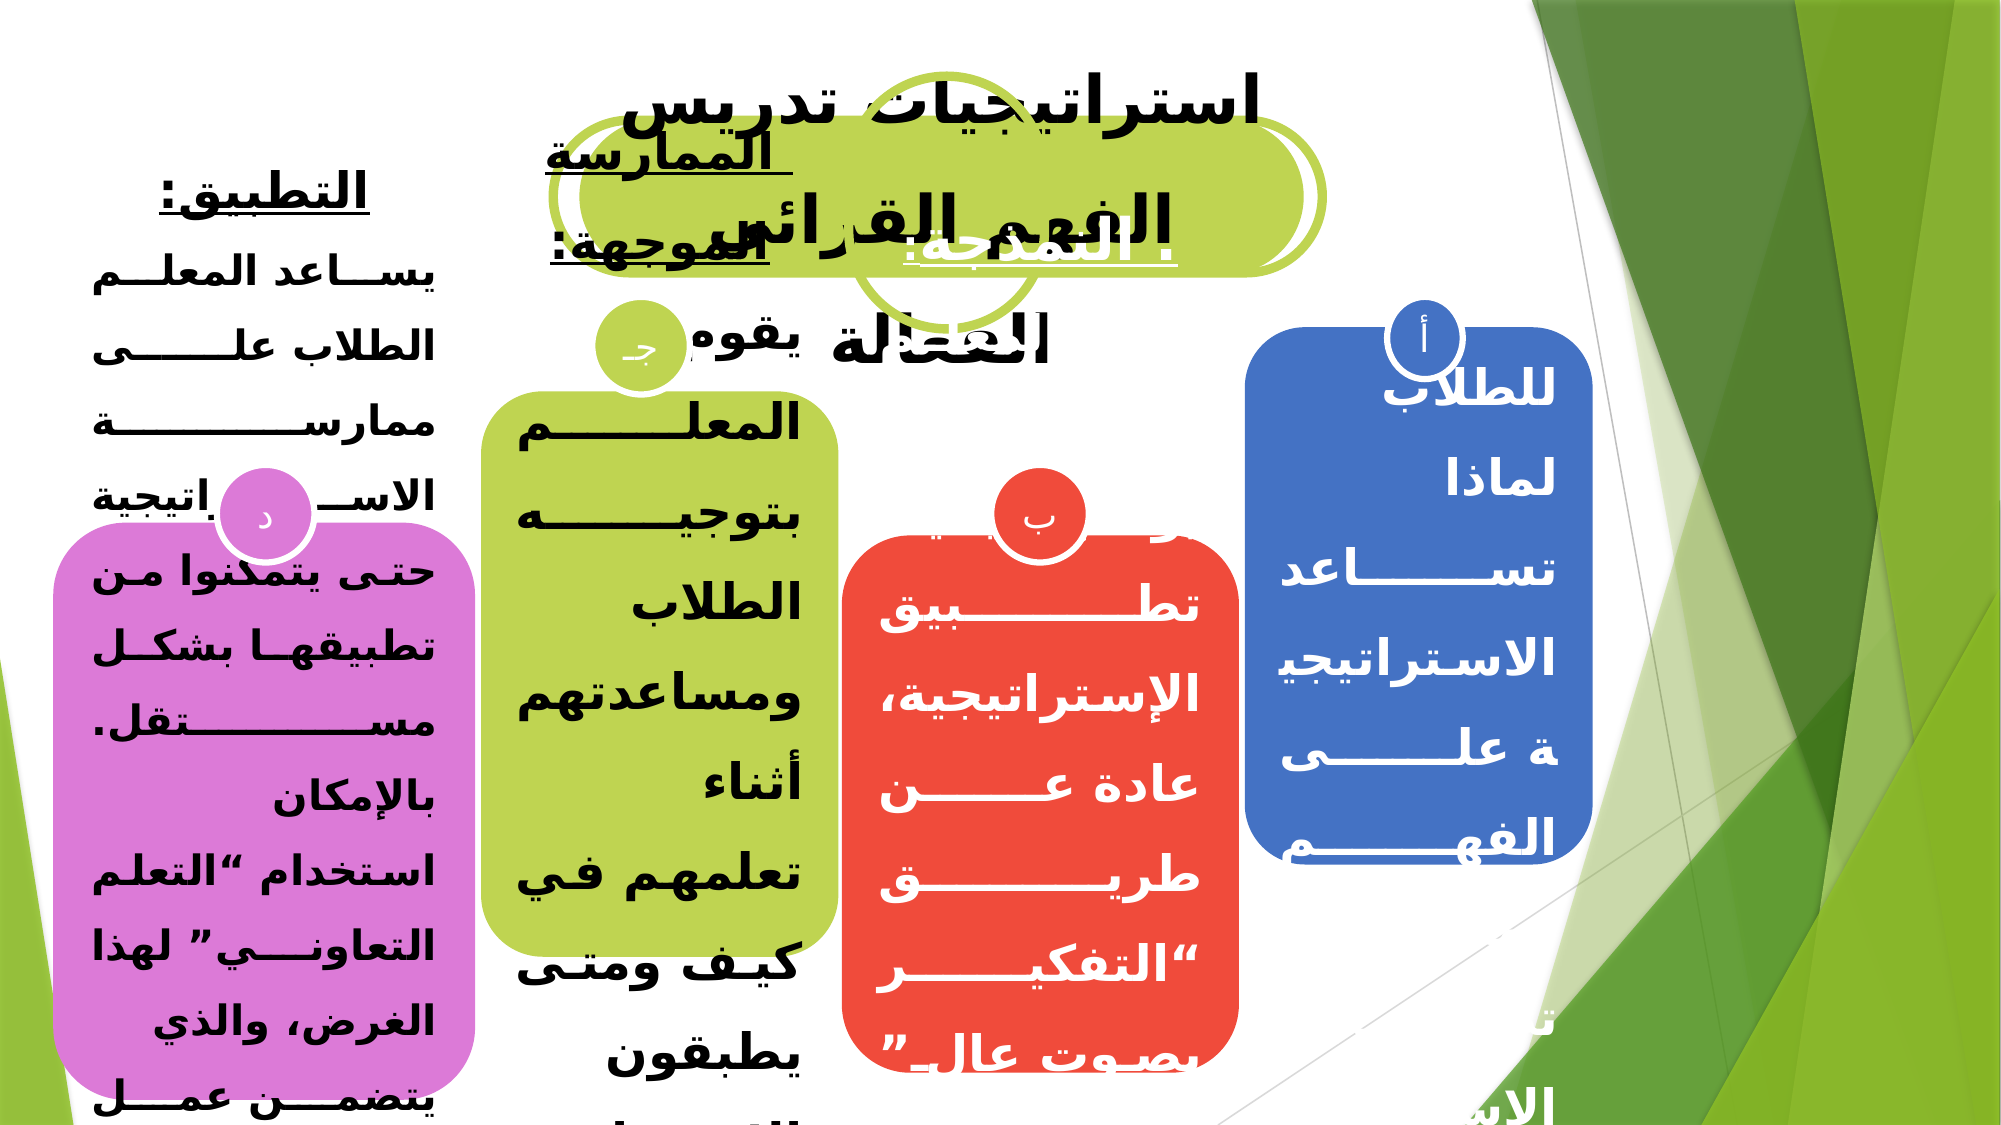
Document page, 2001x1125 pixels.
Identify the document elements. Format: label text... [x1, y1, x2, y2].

text_box [1233, 118, 1324, 275]
text_box استراتيجيات تدريس الفهم القرائي الفعالة [1030, 118, 1304, 275]
text_box ب [989, 463, 1091, 565]
text_box استراتيجيات تدريس الفهم القرائي الفعالة [579, 118, 863, 275]
text_box [847, 74, 1047, 331]
text_box [551, 118, 650, 275]
text_box التطبيق: يساعد المعلم الطلاب على ممارسة الاستراتيجية حتى يتمكنوا من تطبيقها بشكل مستقل. بالإمكان استخدام “التعلم التعاوني” لهذا الغرض، والذي يتضمن عمل الطلاب معًا كأقران أو في مجموعات صغيرة في مهام محددة بوضوح. [54, 524, 474, 1099]
text_box . الشرح المباشر: يشرح المعلم للطلاب لماذا تساعد الاستراتيجية على الفهم ومتى يتم تطبيق الاستراتيجية. [1246, 328, 1592, 863]
text_box . النمذجة: يقوم المعلم بنماذج أو يوضح كيفية تطبيق الإستراتيجية، عادة عن طريق “التفكير بصوت عالٍ” أثناء قراءة النص الذي يستخدمه الطلاب. [843, 536, 1238, 1072]
text_box جـ [590, 295, 692, 397]
text_box د [215, 463, 317, 565]
text_box الممارسة الموجهة: يقوم المعلم بتوجيه الطلاب ومساعدتهم أثناء تعلمهم في كيف ومتى يطبقون الاستراتيجية. [482, 392, 837, 956]
text_box أ [1385, 295, 1465, 381]
